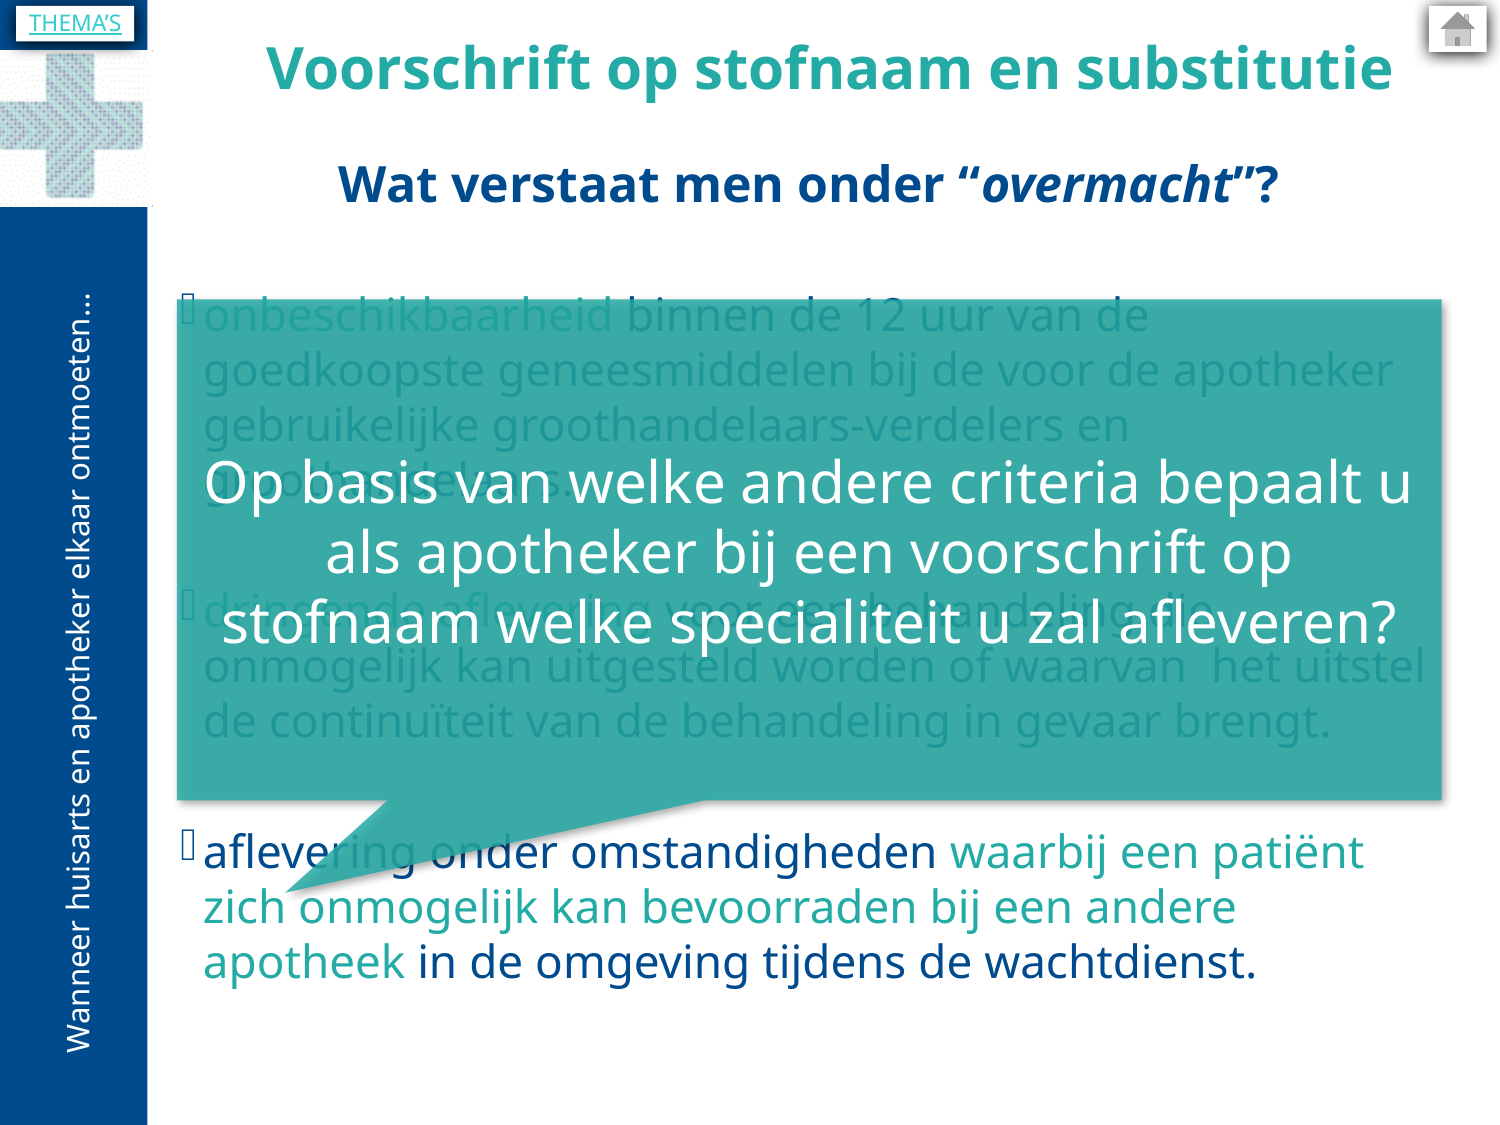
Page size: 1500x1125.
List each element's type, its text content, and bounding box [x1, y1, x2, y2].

text_box Op basis van welke andere criteria bepaalt u als apotheker bij een voorschrift op stofnaam welke specialiteit u zal afleveren? [175, 298, 1443, 894]
list onbeschikbaarheid binnen de 12 uur van de goedkoopste geneesmiddelen bij de voor de apotheker gebruikelijke groothandelaars-verdelers en groothandelaars. dringende aflevering voor een behandeling die onmogelijk kan uitgesteld worden of waarvan het uitstel de continuïteit van de behandeling in gevaar brengt. aflevering onder omstandigheden waarbij een patiënt zich onmogelijk kan bevoorraden bij een andere apotheek in de omgeving tijdens de wachtdienst. [165, 258, 1458, 1064]
list Voorschrift op stofnaam en substitutie [174, 32, 1486, 133]
text_box [1428, 5, 1488, 53]
text_box Wat verstaat men onder “overmacht”? [160, 132, 1458, 220]
picture [0, 50, 154, 207]
text_box THEMA’S [15, 5, 135, 42]
